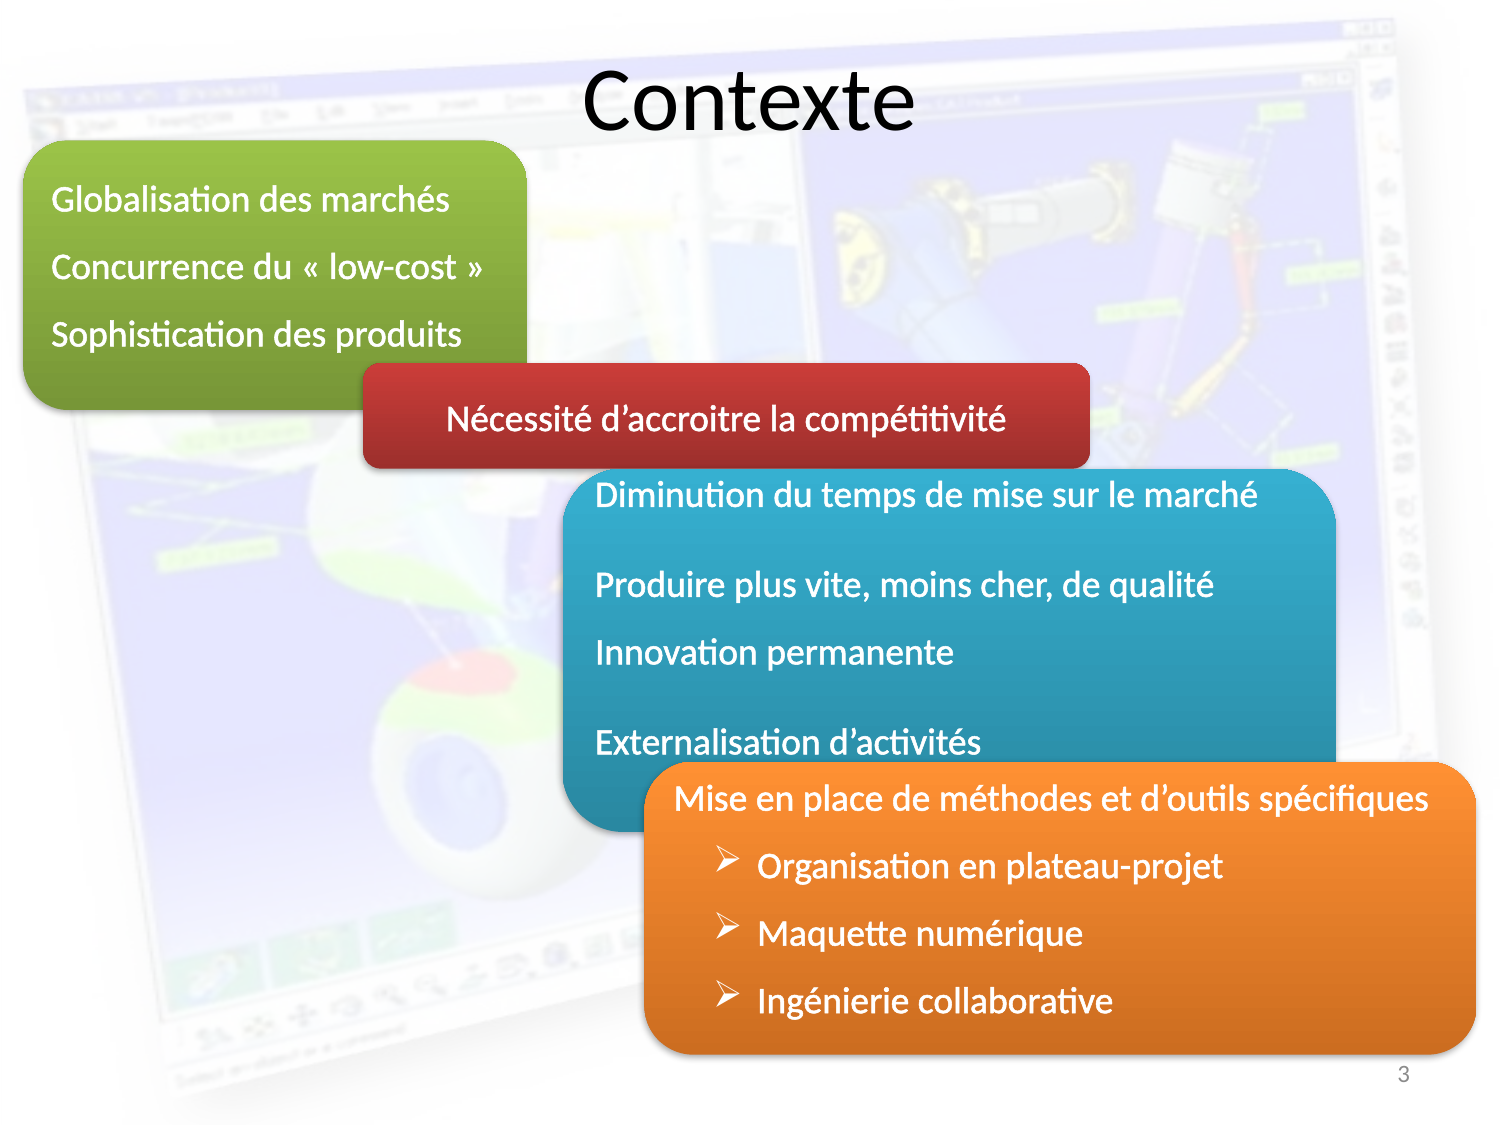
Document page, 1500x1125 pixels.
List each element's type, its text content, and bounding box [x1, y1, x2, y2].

text_box Nécessité d’accroitre la compétitivité [363, 363, 1090, 469]
slide_number 3 [1074, 1064, 1425, 1103]
text_box Diminution du temps de mise sur le marché Produire plus vite, moins cher, de qualité Innovation permanente Externalisation d’activités [562, 468, 1336, 832]
title Contexte [75, 0, 1425, 188]
text_box Globalisation des marchés Concurrence du « low-cost » Sophistication des produits [23, 140, 528, 411]
text_box Mise en place de méthodes et d’outils spécifiques Organisation en plateau-projet Maquette numérique Ingénierie collaborative [644, 761, 1477, 1055]
